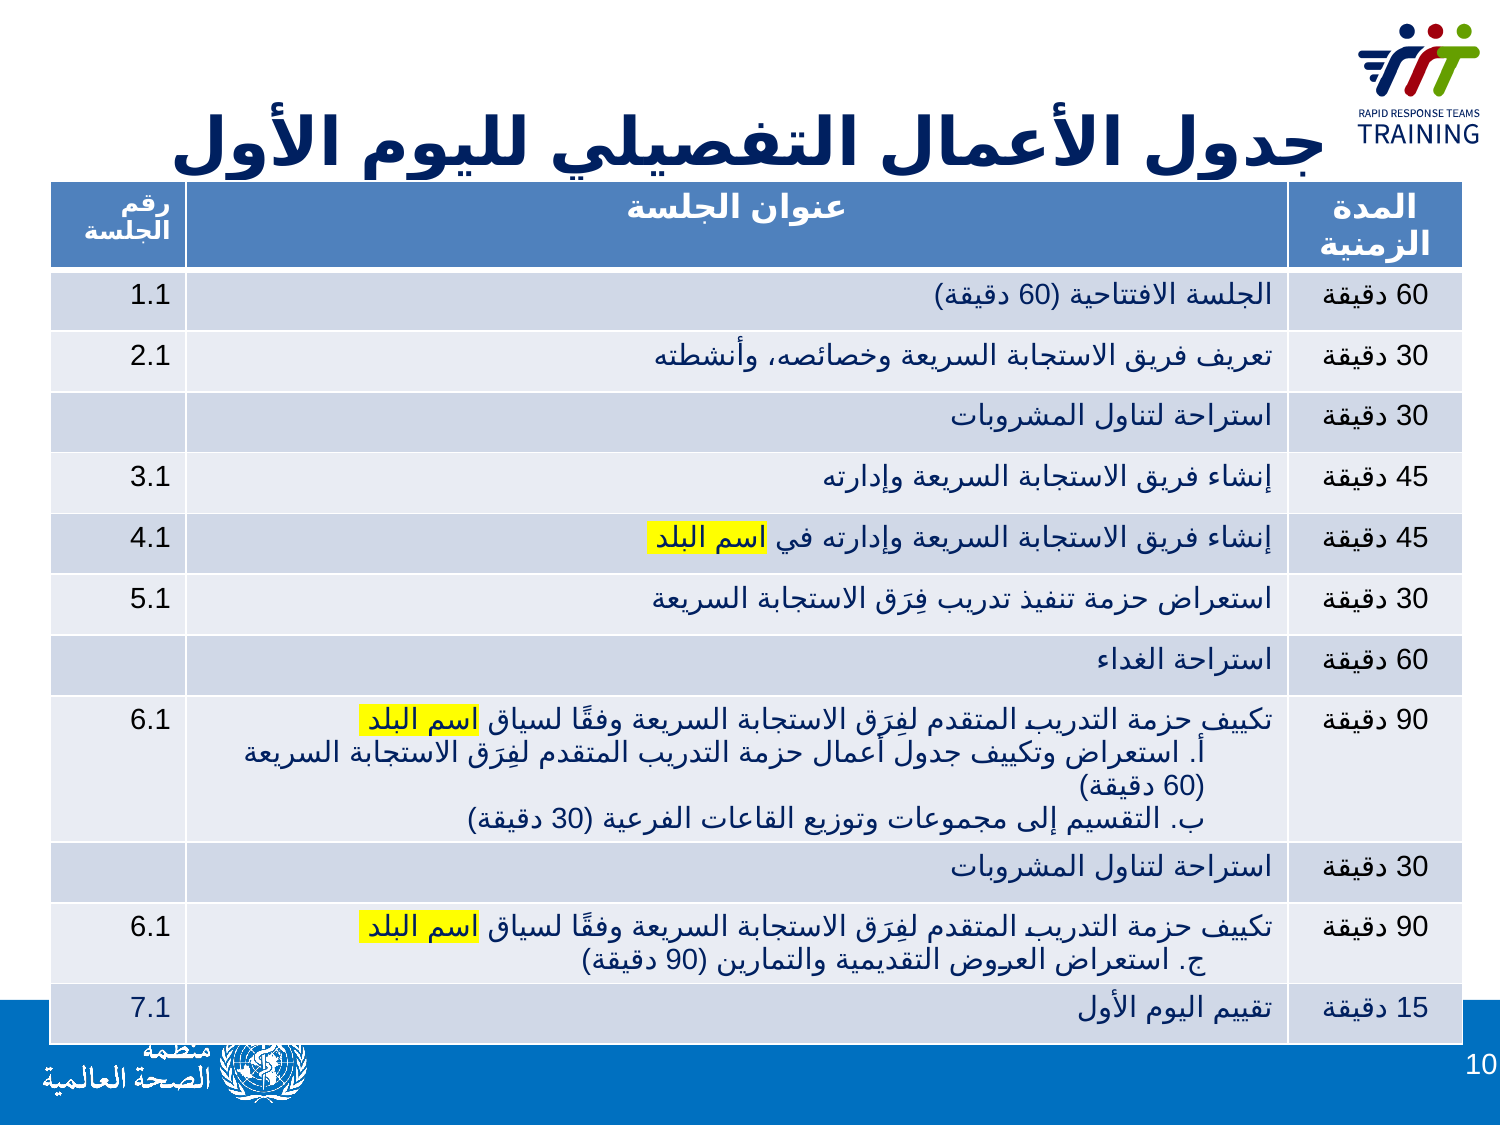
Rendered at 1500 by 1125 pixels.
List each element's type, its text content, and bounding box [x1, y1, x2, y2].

table_cell 6.1 [51, 697, 185, 841]
table_cell تكييف حزمة التدريب المتقدم لفِرَق الاستجابة السريعة وفقًا لسياق اسم البلد ج. استعراض العروض التقديمية والتمارين (90 دقيقة) [187, 904, 1287, 983]
table_cell 3.1 [51, 453, 185, 513]
table_cell 1.1 [51, 273, 185, 330]
table_cell ‏استراحة لتناول المشروبات [187, 843, 1287, 902]
table_cell 90 دقيقة [1289, 697, 1462, 841]
picture [43, 1025, 307, 1103]
table_cell 2.1 [51, 332, 185, 391]
table_cell 60 دقيقة [1289, 636, 1462, 695]
table_cell [51, 636, 185, 695]
table_cell استراحة الغداء [187, 636, 1287, 695]
table_header المدة الزمنية [1289, 182, 1462, 267]
table_cell إنشاء فريق الاستجابة السريعة وإدارته [187, 453, 1287, 513]
table_cell 5.1 [51, 575, 185, 634]
table_cell تعريف فريق الاستجابة السريعة وخصائصه، وأنشطته [187, 332, 1287, 391]
table_cell الجلسة الافتتاحية (60 دقيقة) [187, 273, 1287, 330]
table_cell تقييم اليوم الأول [187, 984, 1287, 1043]
picture [1357, 23, 1480, 144]
table_cell [51, 843, 185, 902]
table_cell 90 دقيقة [1289, 904, 1462, 983]
table_header عنوان الجلسة [187, 182, 1287, 267]
table_cell 45 دقيقة [1289, 453, 1462, 513]
table_cell [51, 393, 185, 452]
table_cell 30 دقيقة [1289, 393, 1462, 452]
table_cell 45 دقيقة [1289, 514, 1462, 573]
title جدول الأعمال التفصيلي لليوم الأول [75, 45, 1425, 180]
table_cell 4.1 [51, 514, 185, 573]
table_cell 30 دقيقة [1289, 332, 1462, 391]
table_cell 6.1 [51, 904, 185, 983]
table_cell تكييف حزمة التدريب المتقدم لفِرَق الاستجابة السريعة وفقًا لسياق اسم البلد أ. استعراض وتكييف جدول أعمال حزمة التدريب المتقدم لفِرَق الاستجابة السريعة (60 دقيقة) ب. التقسيم إلى مجموعات وتوزيع القاعات الفرعية (30 دقيقة) [187, 697, 1287, 841]
table_cell ‏استراحة لتناول المشروبات [187, 393, 1287, 452]
table_cell 15 دقيقة [1289, 984, 1462, 1043]
table_header رقم الجلسة [51, 182, 185, 267]
table_cell 30 دقيقة [1289, 575, 1462, 634]
table_cell استعراض حزمة تنفيذ تدريب فِرَق الاستجابة السريعة [187, 575, 1287, 634]
table_cell 60 دقيقة [1289, 273, 1462, 330]
table_cell 7.1 [51, 984, 185, 1043]
table_cell إنشاء فريق الاستجابة السريعة وإدارته في اسم البلد [187, 514, 1287, 573]
table_cell 30 دقيقة [1289, 843, 1462, 902]
